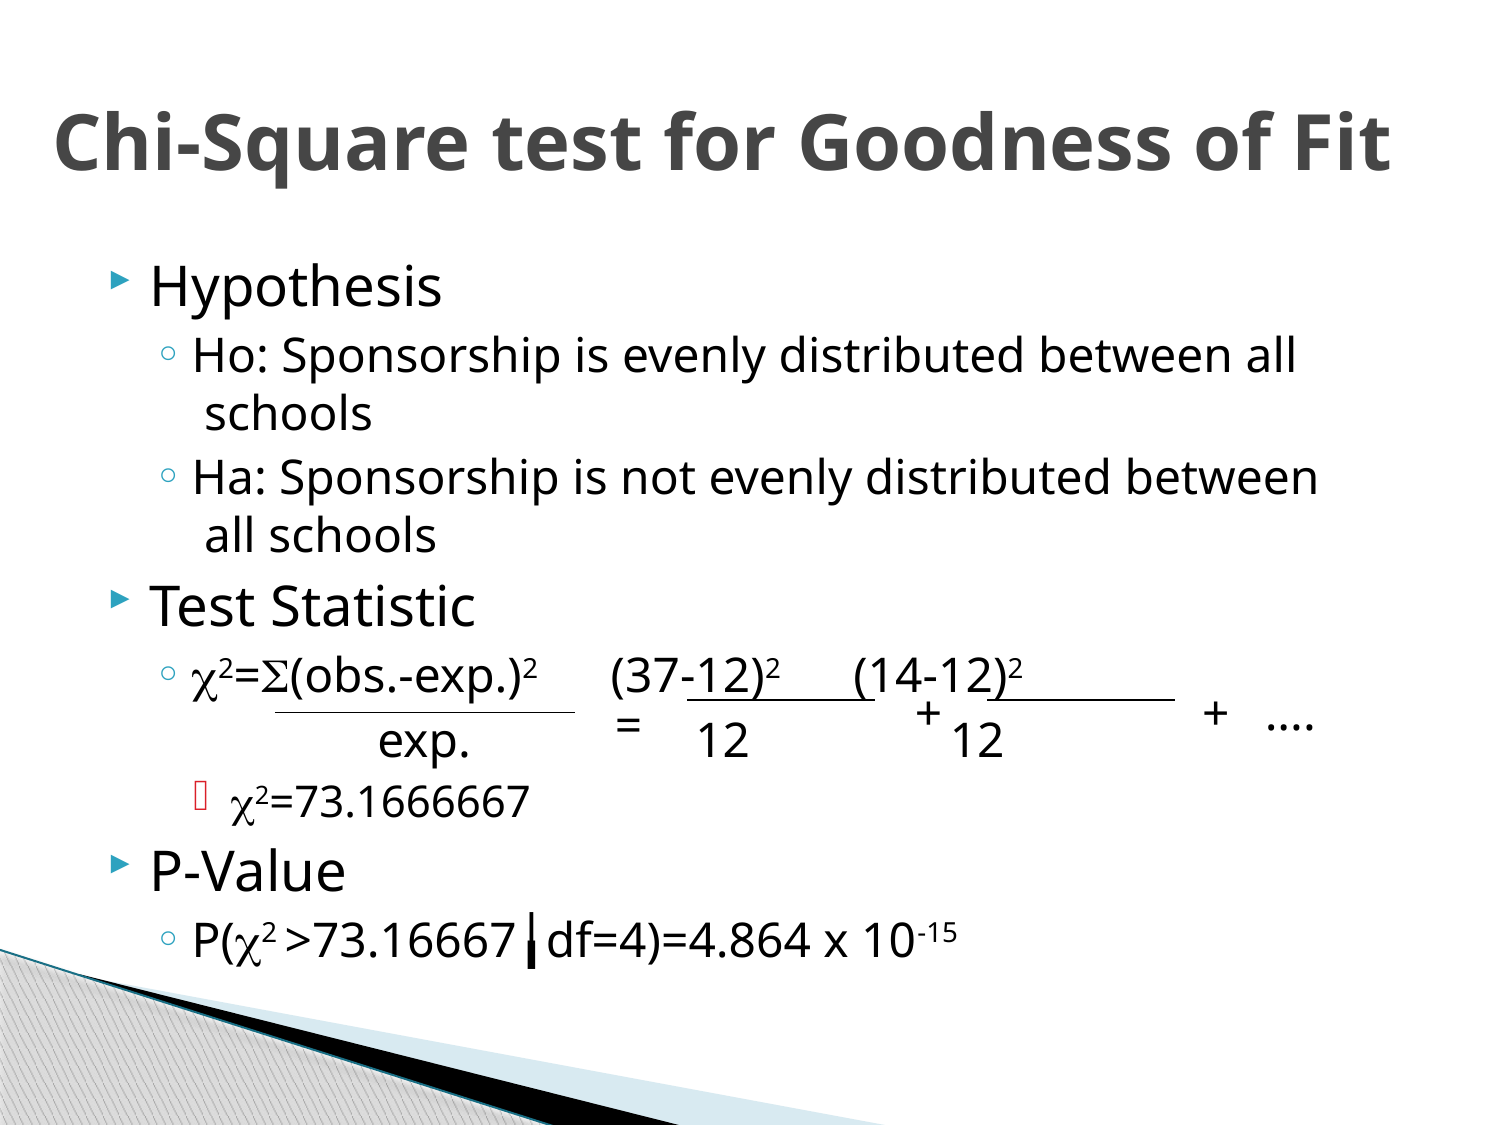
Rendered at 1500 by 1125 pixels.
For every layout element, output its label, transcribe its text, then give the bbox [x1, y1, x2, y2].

text_box .... [1249, 675, 1400, 748]
text_box = [599, 687, 663, 760]
text_box + [899, 675, 963, 748]
title Chi-Square test for Goodness of Fit [37, 45, 1425, 233]
text_box + [1187, 675, 1249, 748]
list Hypothesis Ho: Sponsorship is evenly distributed between all schools Ha: Sponsorship is not evenly distributed between all schools Test Statistic 2=(obs.-exp.)2 (37-12)2 (14-12)2 exp. 12 12 2=73.1666667 P-Value P(2 >73.16667╽df=4)=4.864 x 10-15 [75, 243, 1425, 986]
